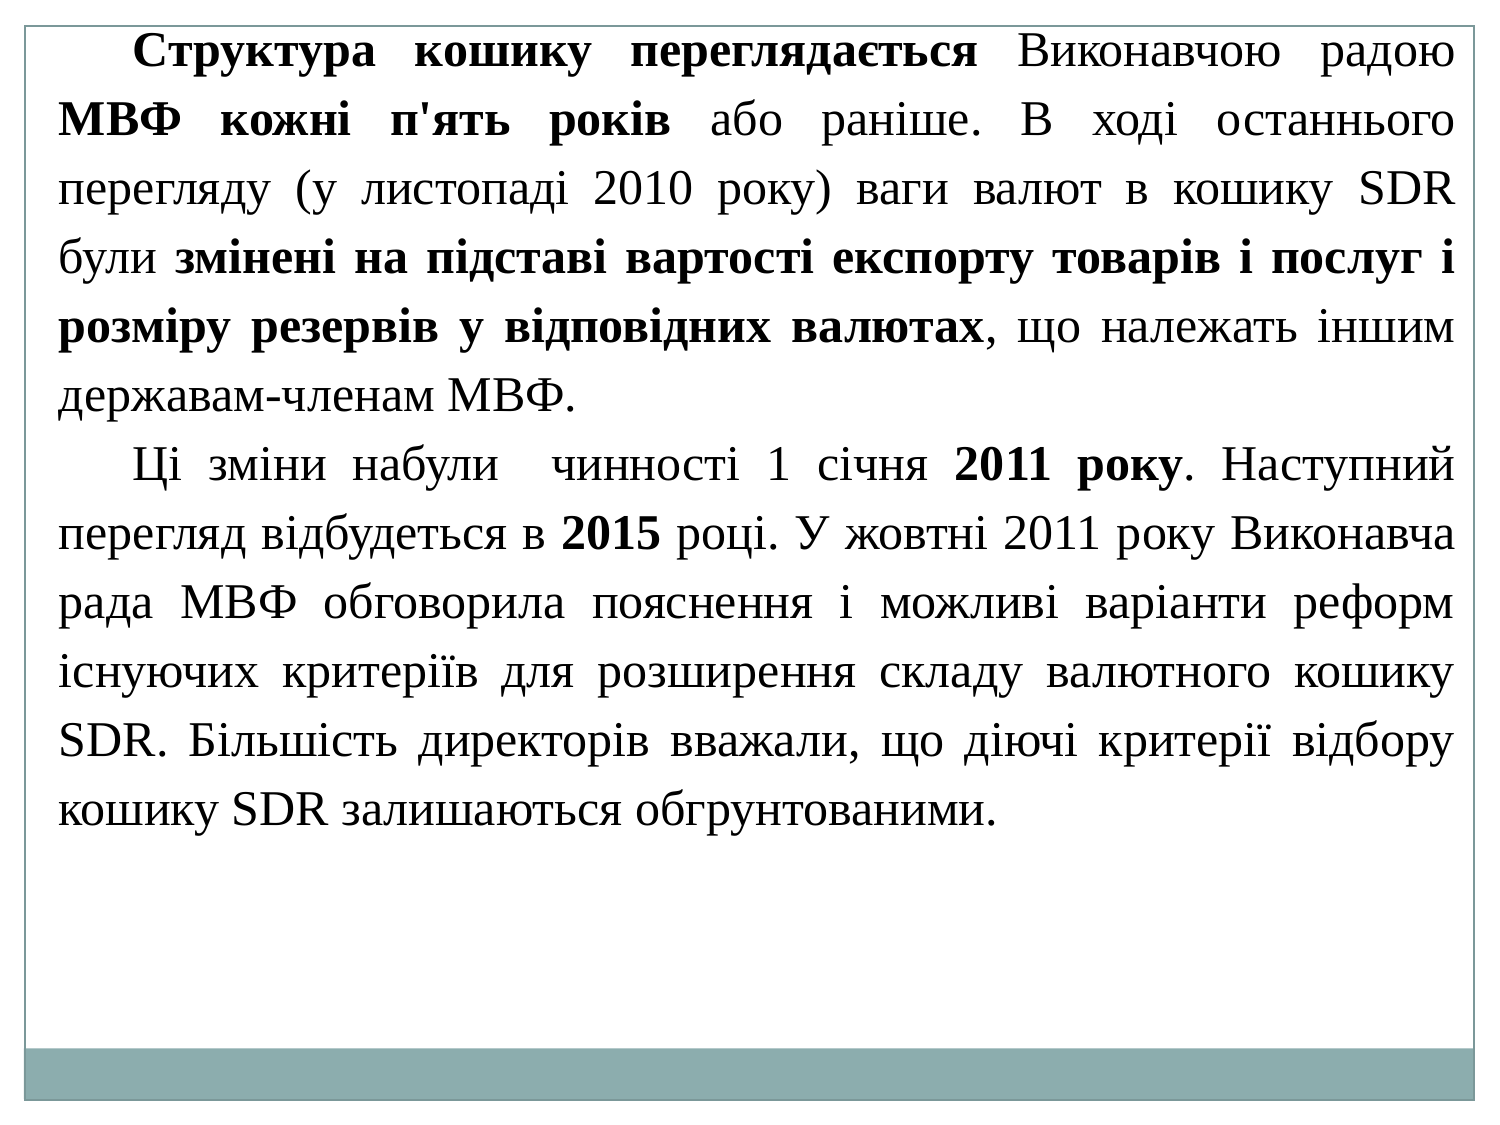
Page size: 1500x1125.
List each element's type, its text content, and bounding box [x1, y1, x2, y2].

text_box Структура кошику переглядається Виконавчою радою МВФ кожні п'ять років або раніше. В ході останнього перегляду (у листопаді 2010 року) ваги валют в кошику SDR були змінені на підставі вартості експорту товарів і послуг і розміру резервів у відповідних валютах, що належать іншим державам-членам МВФ. Ці зміни набули чинності 1 січня 2011 року. Наступний перегляд відбудеться в 2015 році. У жовтні 2011 року Виконавча рада МВФ обговорила пояснення і можливі варіанти реформ існуючих критеріїв для розширення складу валютного кошику SDR. Більшість директорів вважали, що діючі критерії відбору кошику SDR залишаються обгрунтованими. [44, 0, 1471, 903]
